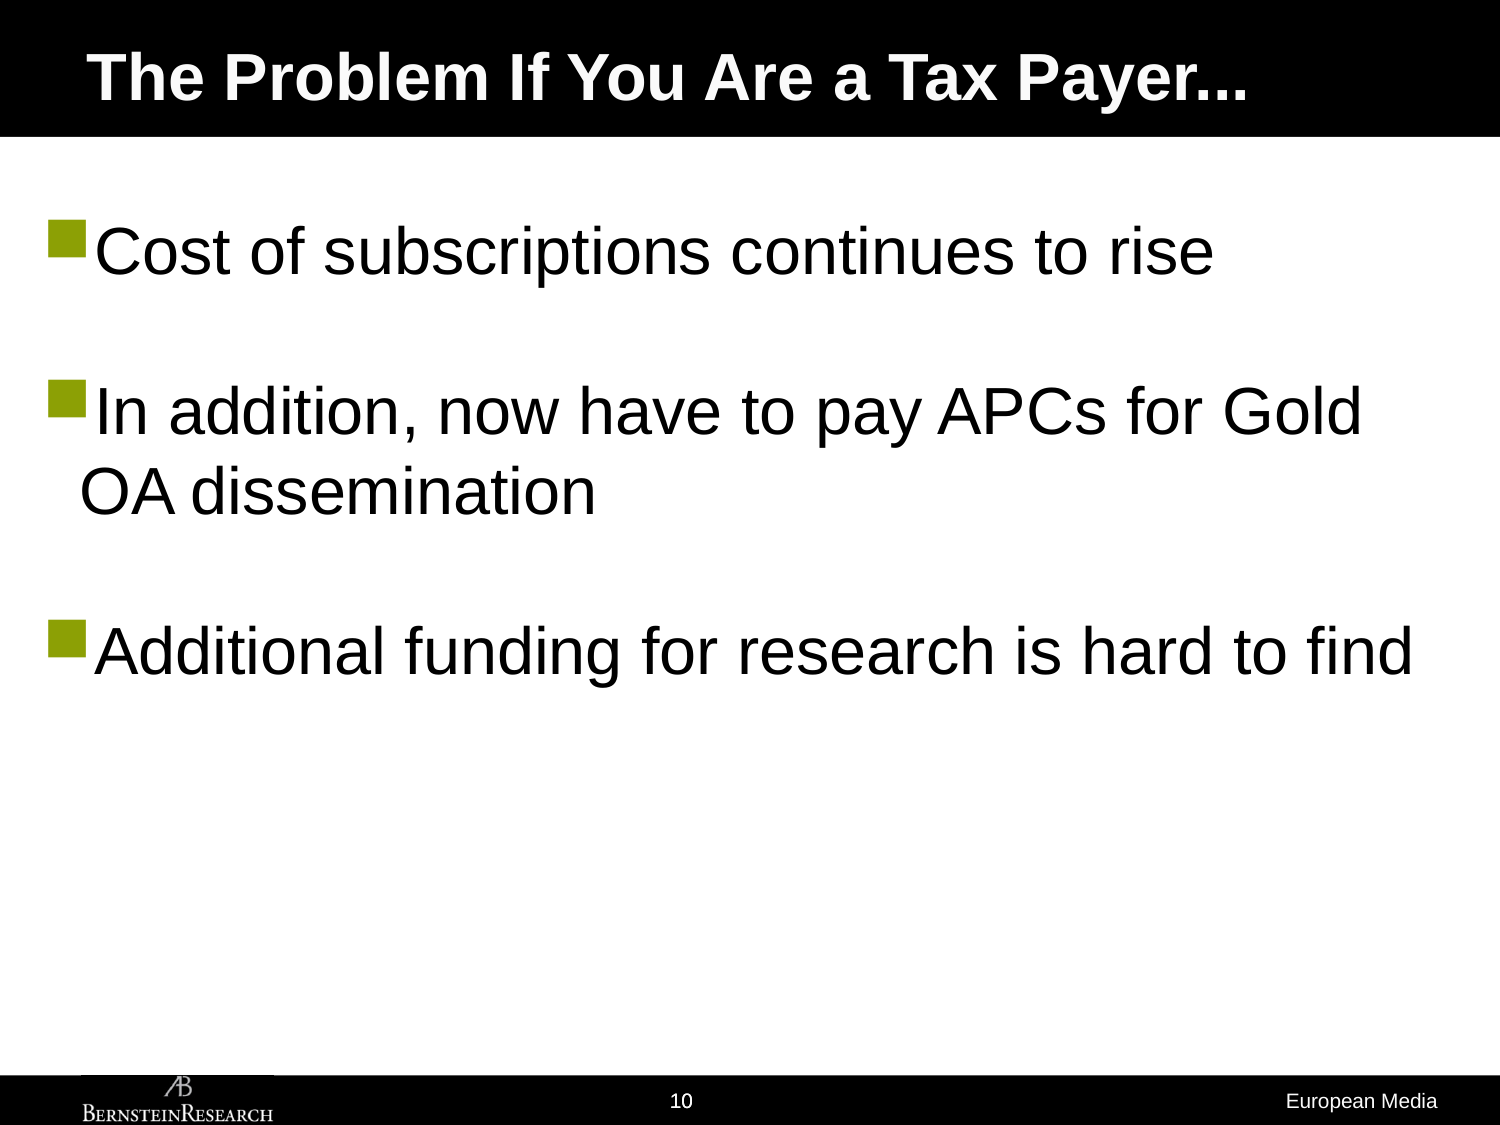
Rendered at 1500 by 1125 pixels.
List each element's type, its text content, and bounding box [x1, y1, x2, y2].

text_box The Problem If You Are a Tax Payer... [86, 39, 1451, 116]
list Cost of subscriptions continues to rise In addition, now have to pay APCs for Gold OA dissemination Additional funding for research is hard to find [41, 207, 1459, 807]
picture [81, 1075, 274, 1122]
